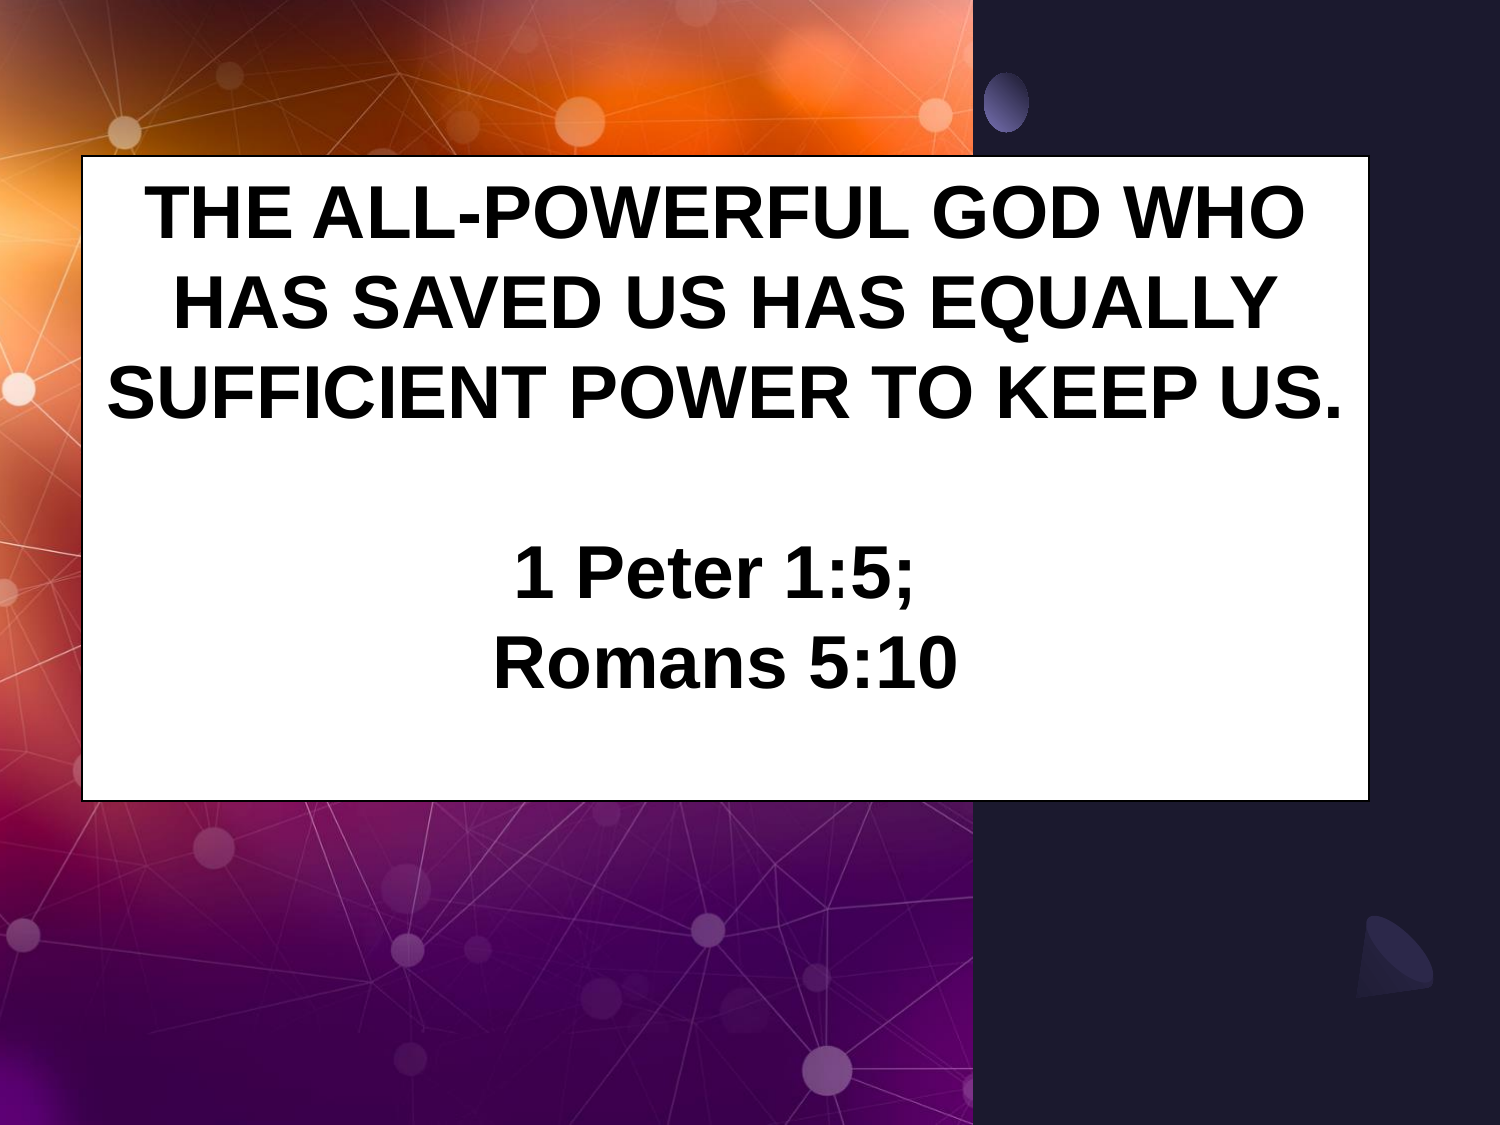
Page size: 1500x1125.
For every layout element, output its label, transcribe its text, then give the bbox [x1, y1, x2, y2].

picture [0, 0, 973, 1125]
text_box THE ALL-POWERFUL GOD WHO HAS SAVED US HAS EQUALLY SUFFICIENT POWER TO KEEP US. 1 Peter 1:5; Romans 5:10 [973, 155, 1370, 802]
